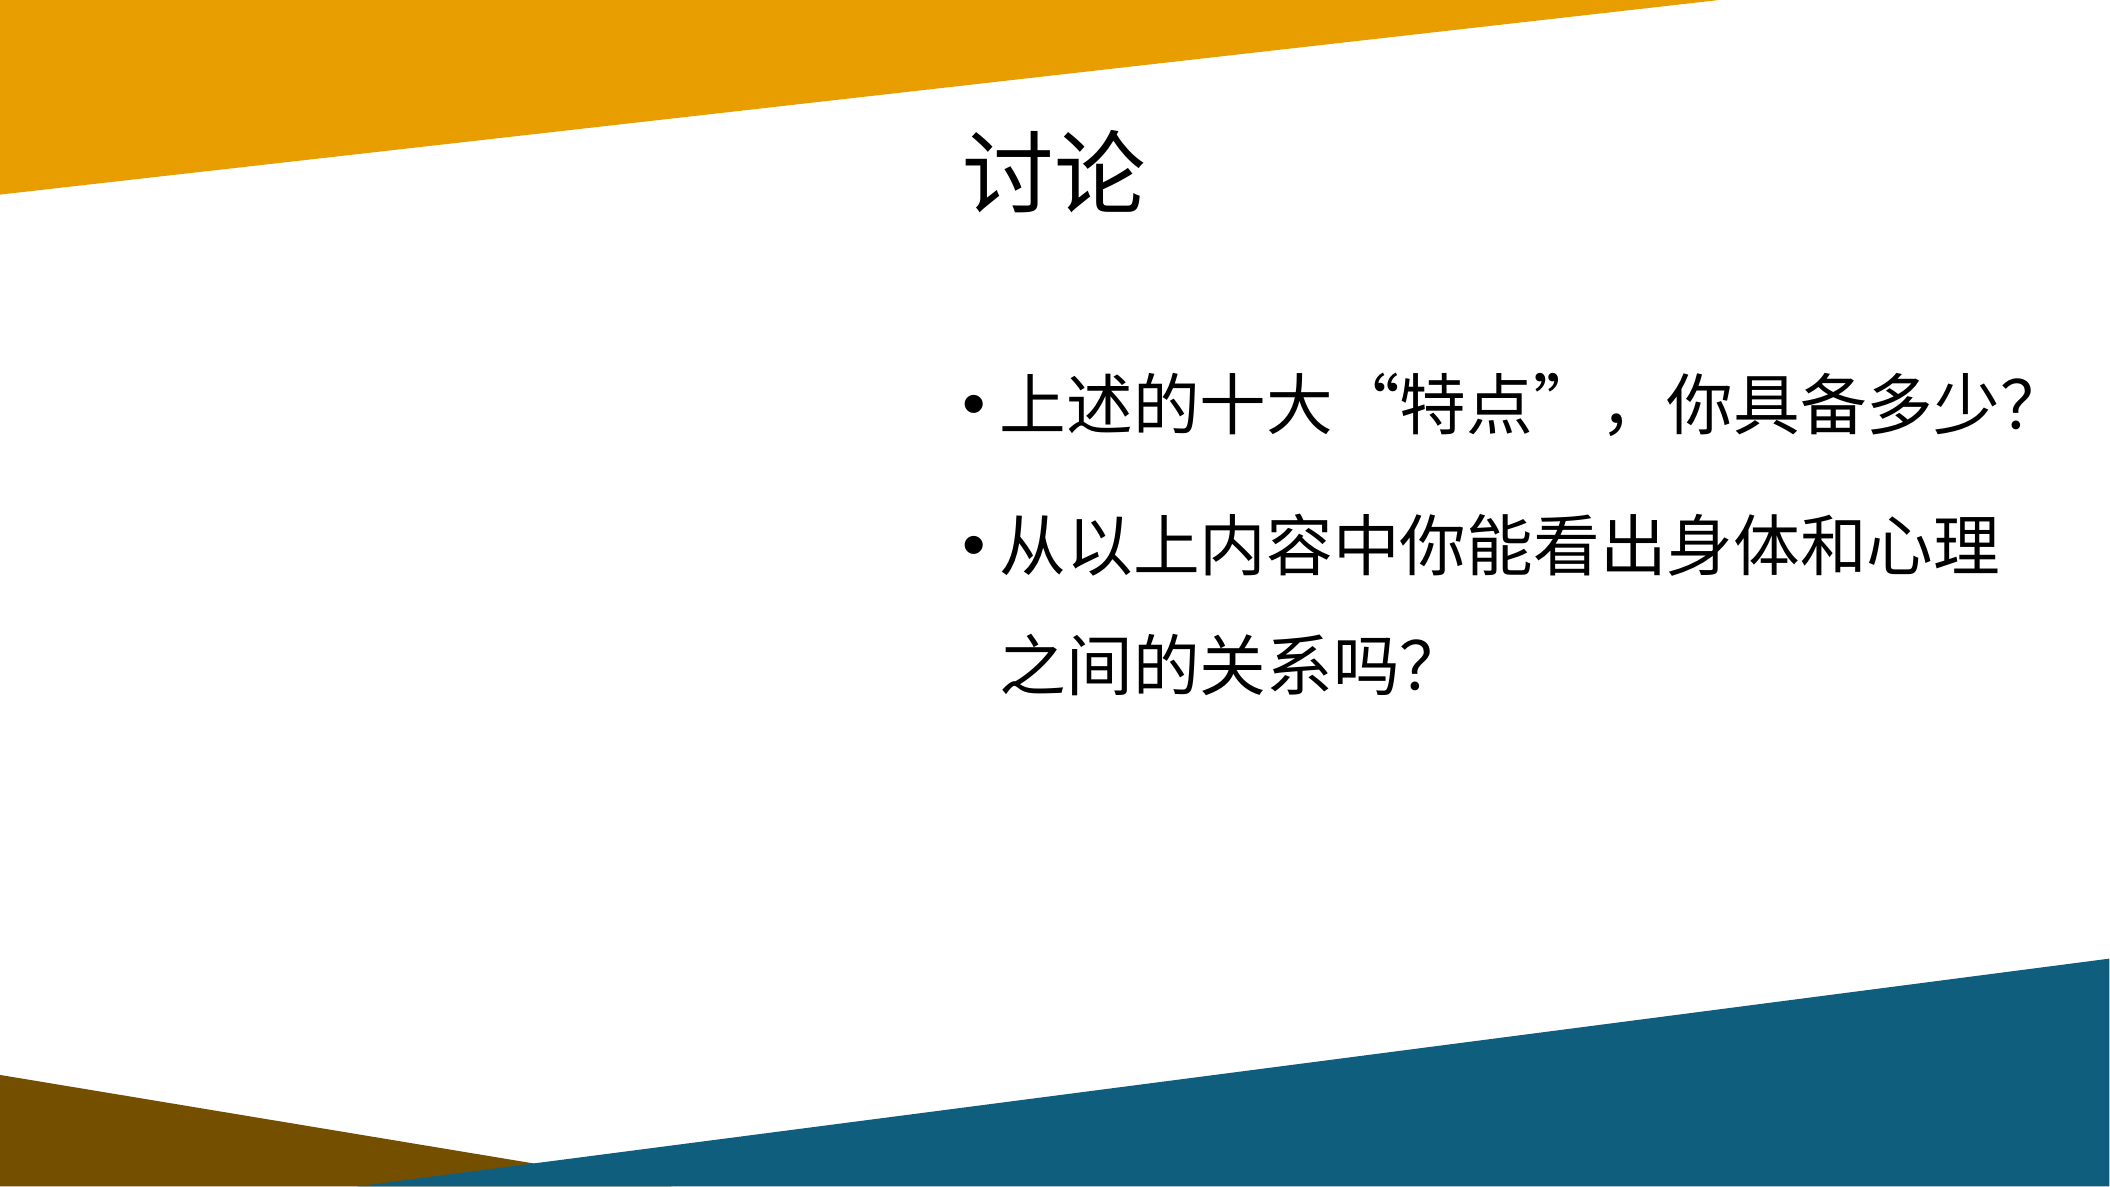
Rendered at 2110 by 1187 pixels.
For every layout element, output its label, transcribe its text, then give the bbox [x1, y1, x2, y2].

title 讨论 [145, 63, 1965, 293]
list 上述的十大“特点”，你具备多少？ 从以上内容中你能看出身体和心理之间的关系吗？ [947, 315, 2064, 1069]
